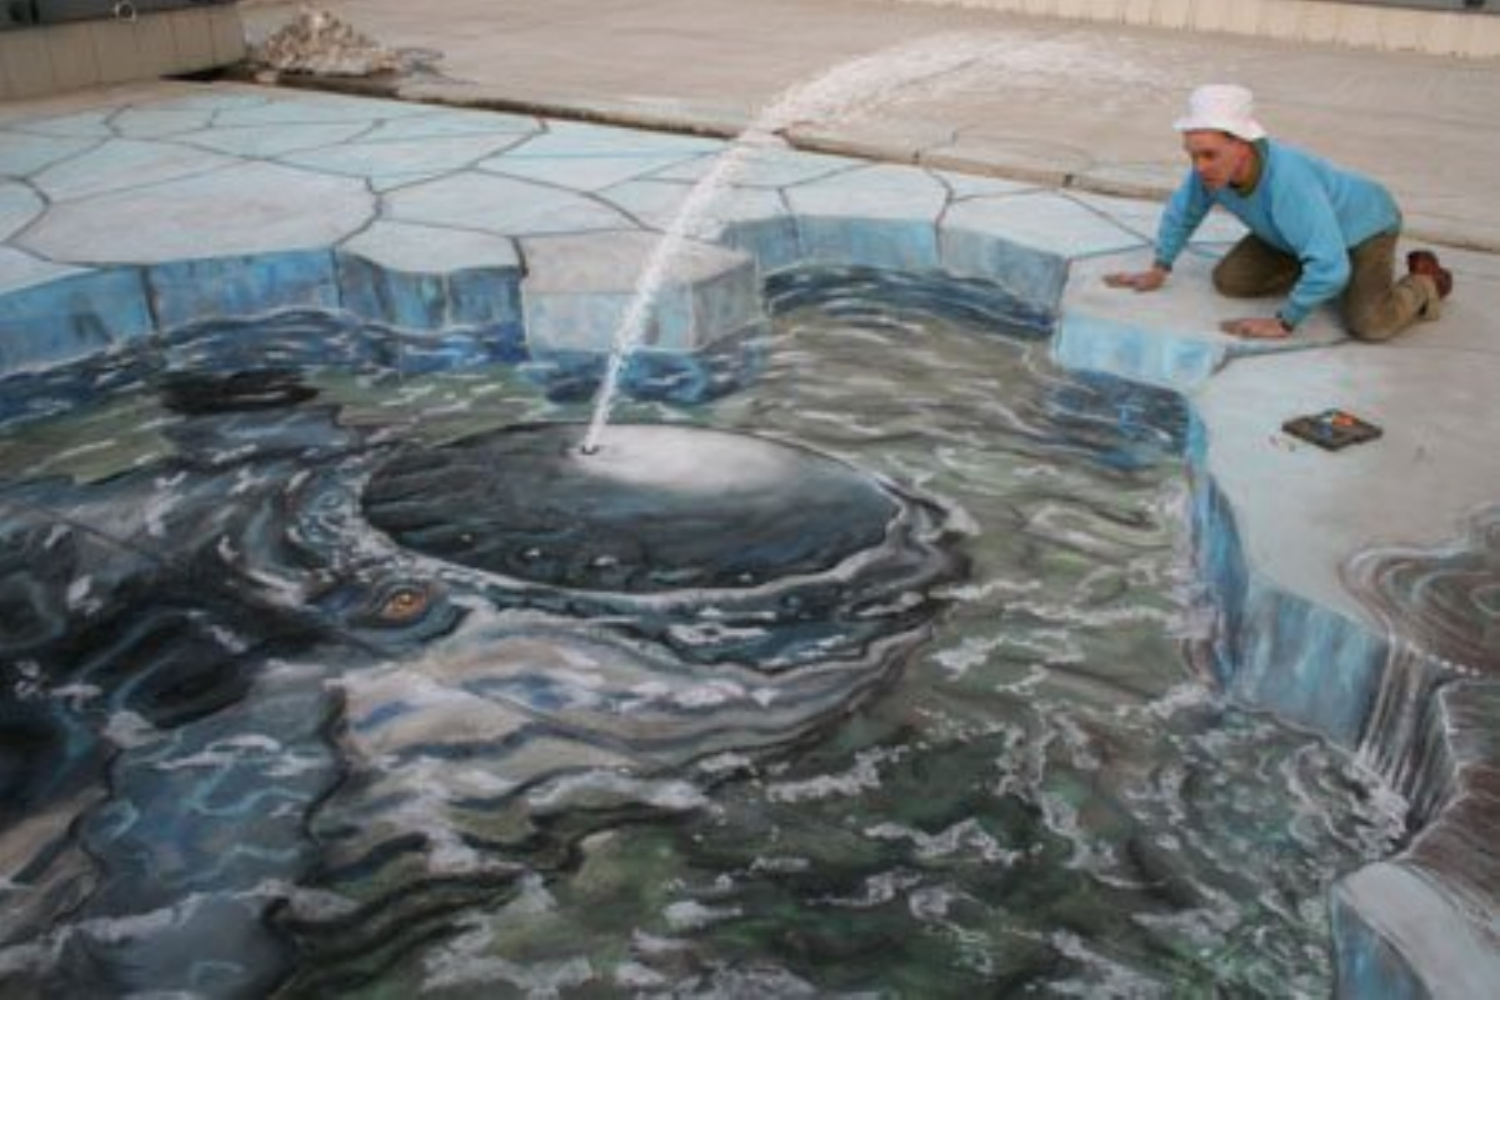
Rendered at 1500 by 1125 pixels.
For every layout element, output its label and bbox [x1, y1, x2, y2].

picture [0, 0, 1500, 1001]
